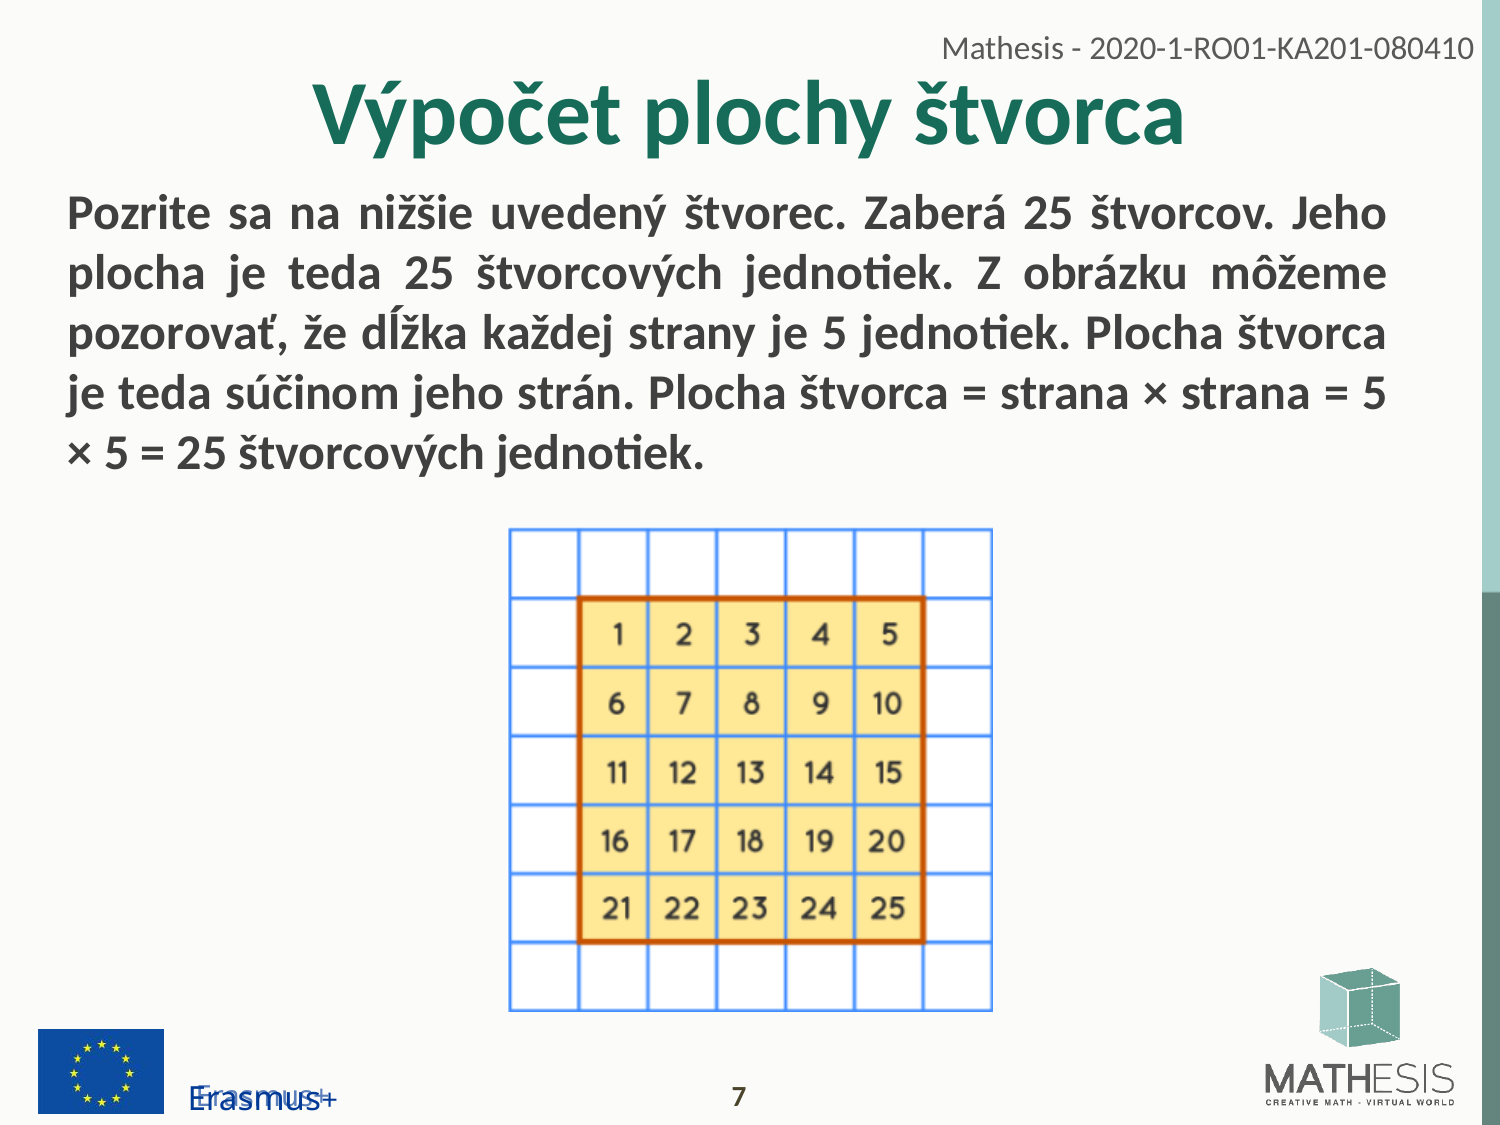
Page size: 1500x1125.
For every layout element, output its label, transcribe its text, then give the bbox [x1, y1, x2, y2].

title Výpočet plochy štvorca [75, 45, 1425, 233]
list Pozrite sa na nižšie uvedený štvorec. Zaberá 25 štvorcov. Jeho plocha je teda 25 štvorcových jednotiek. Z obrázku môžeme pozorovať, že dĺžka každej strany je 5 jednotiek. Plocha štvorca je teda súčinom jeho strán. Plocha štvorca = strana × strana = 5 × 5 = 25 štvorcových jednotiek. [53, 172, 1404, 915]
picture [38, 1029, 164, 1114]
picture [507, 526, 993, 1012]
